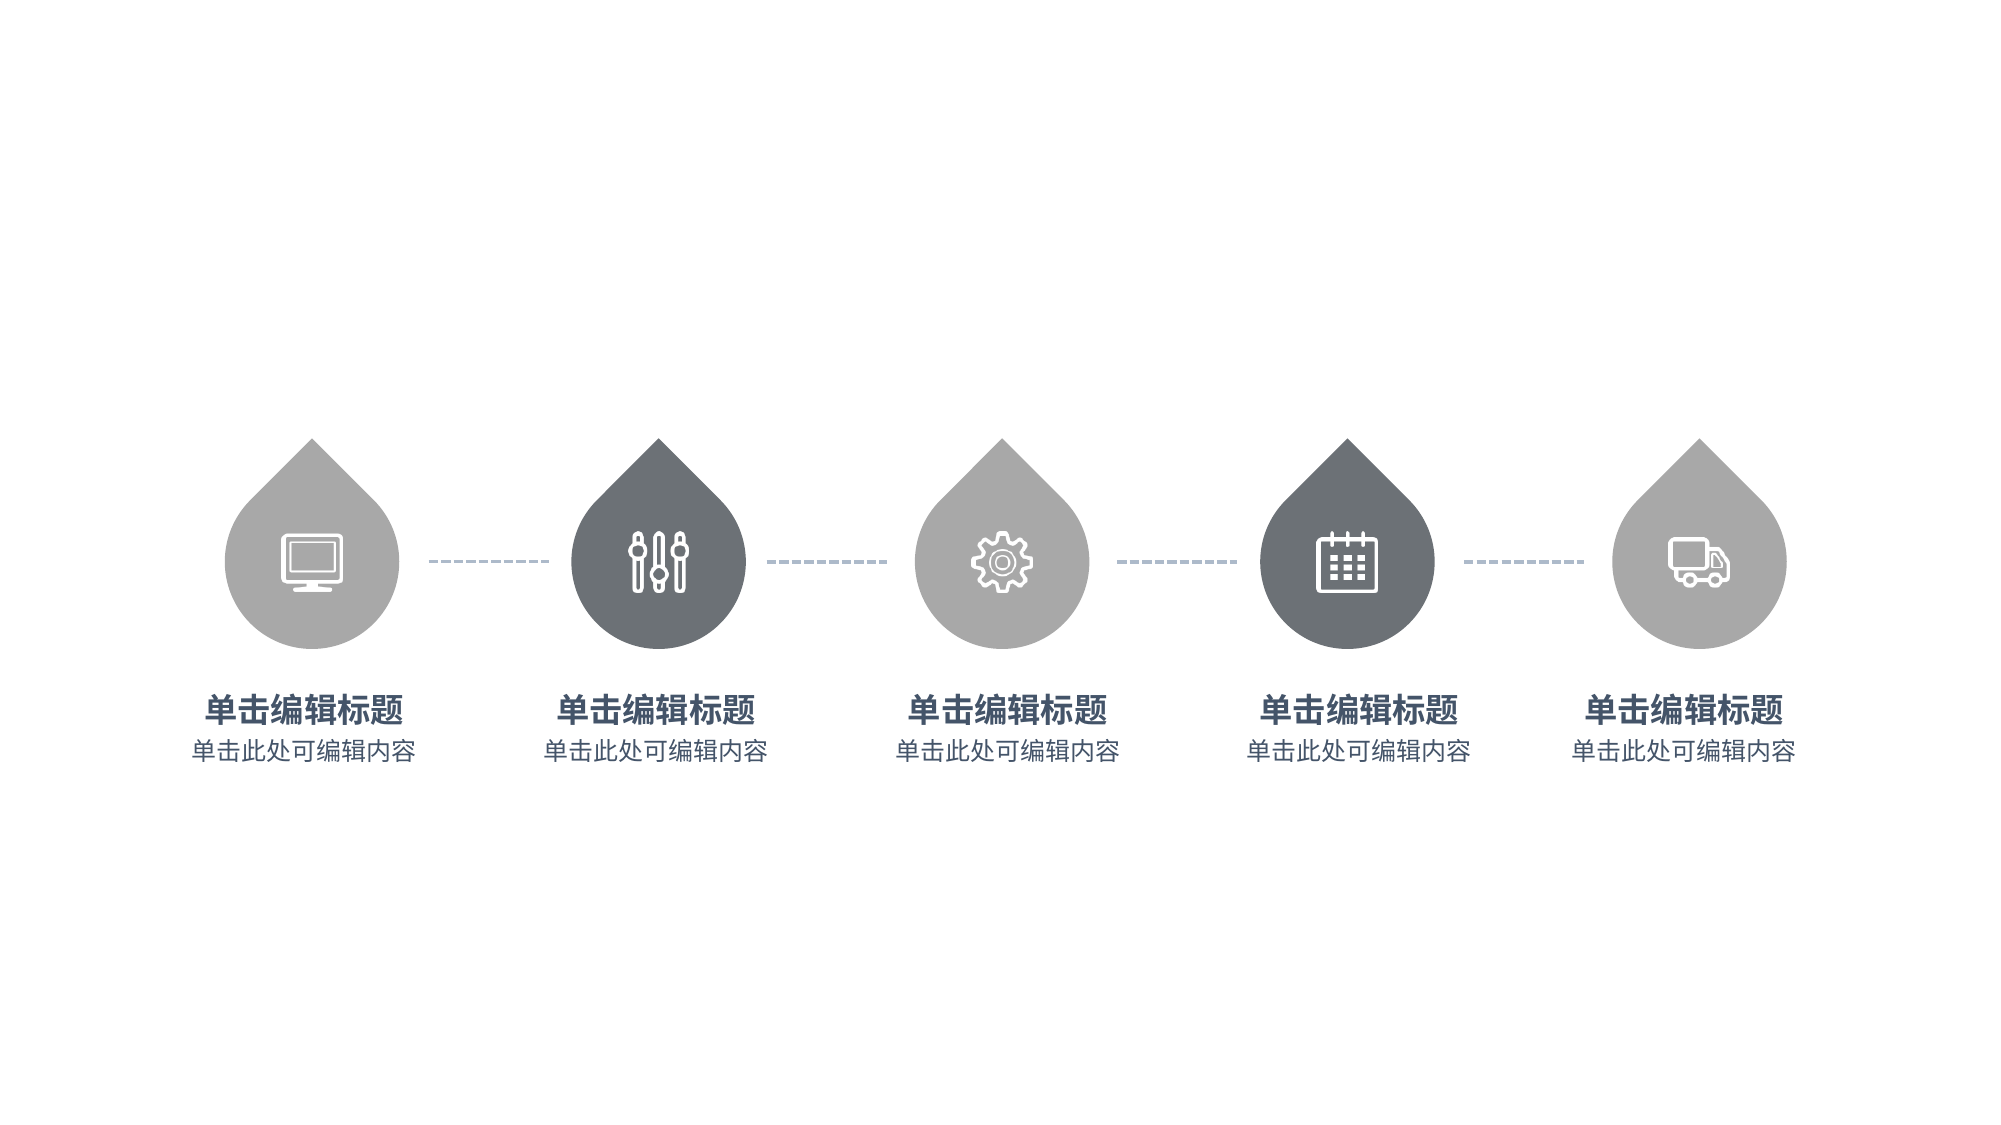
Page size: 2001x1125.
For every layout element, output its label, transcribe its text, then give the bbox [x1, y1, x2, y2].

text_box [914, 438, 1090, 649]
text_box 单击编辑标题 [144, 688, 465, 729]
picture [971, 531, 1033, 593]
text_box 单击此处可编辑内容 [464, 735, 816, 766]
text_box 单击此处可编辑内容 [816, 735, 1167, 766]
text_box [1260, 438, 1435, 649]
text_box 单击此处可编辑内容 [1167, 735, 1492, 766]
text_box 单击此处可编辑内容 [1492, 735, 1876, 766]
text_box 单击此处可编辑内容 [112, 735, 464, 766]
picture [281, 531, 343, 593]
text_box [224, 438, 400, 649]
text_box [571, 438, 746, 649]
picture [1667, 530, 1730, 593]
picture [627, 530, 690, 593]
text_box 单击编辑标题 [1199, 688, 1520, 729]
text_box 单击编辑标题 [1524, 688, 1845, 729]
text_box [1612, 438, 1787, 649]
text_box 单击编辑标题 [495, 688, 817, 729]
text_box 单击编辑标题 [847, 688, 1168, 729]
picture [1316, 530, 1379, 593]
